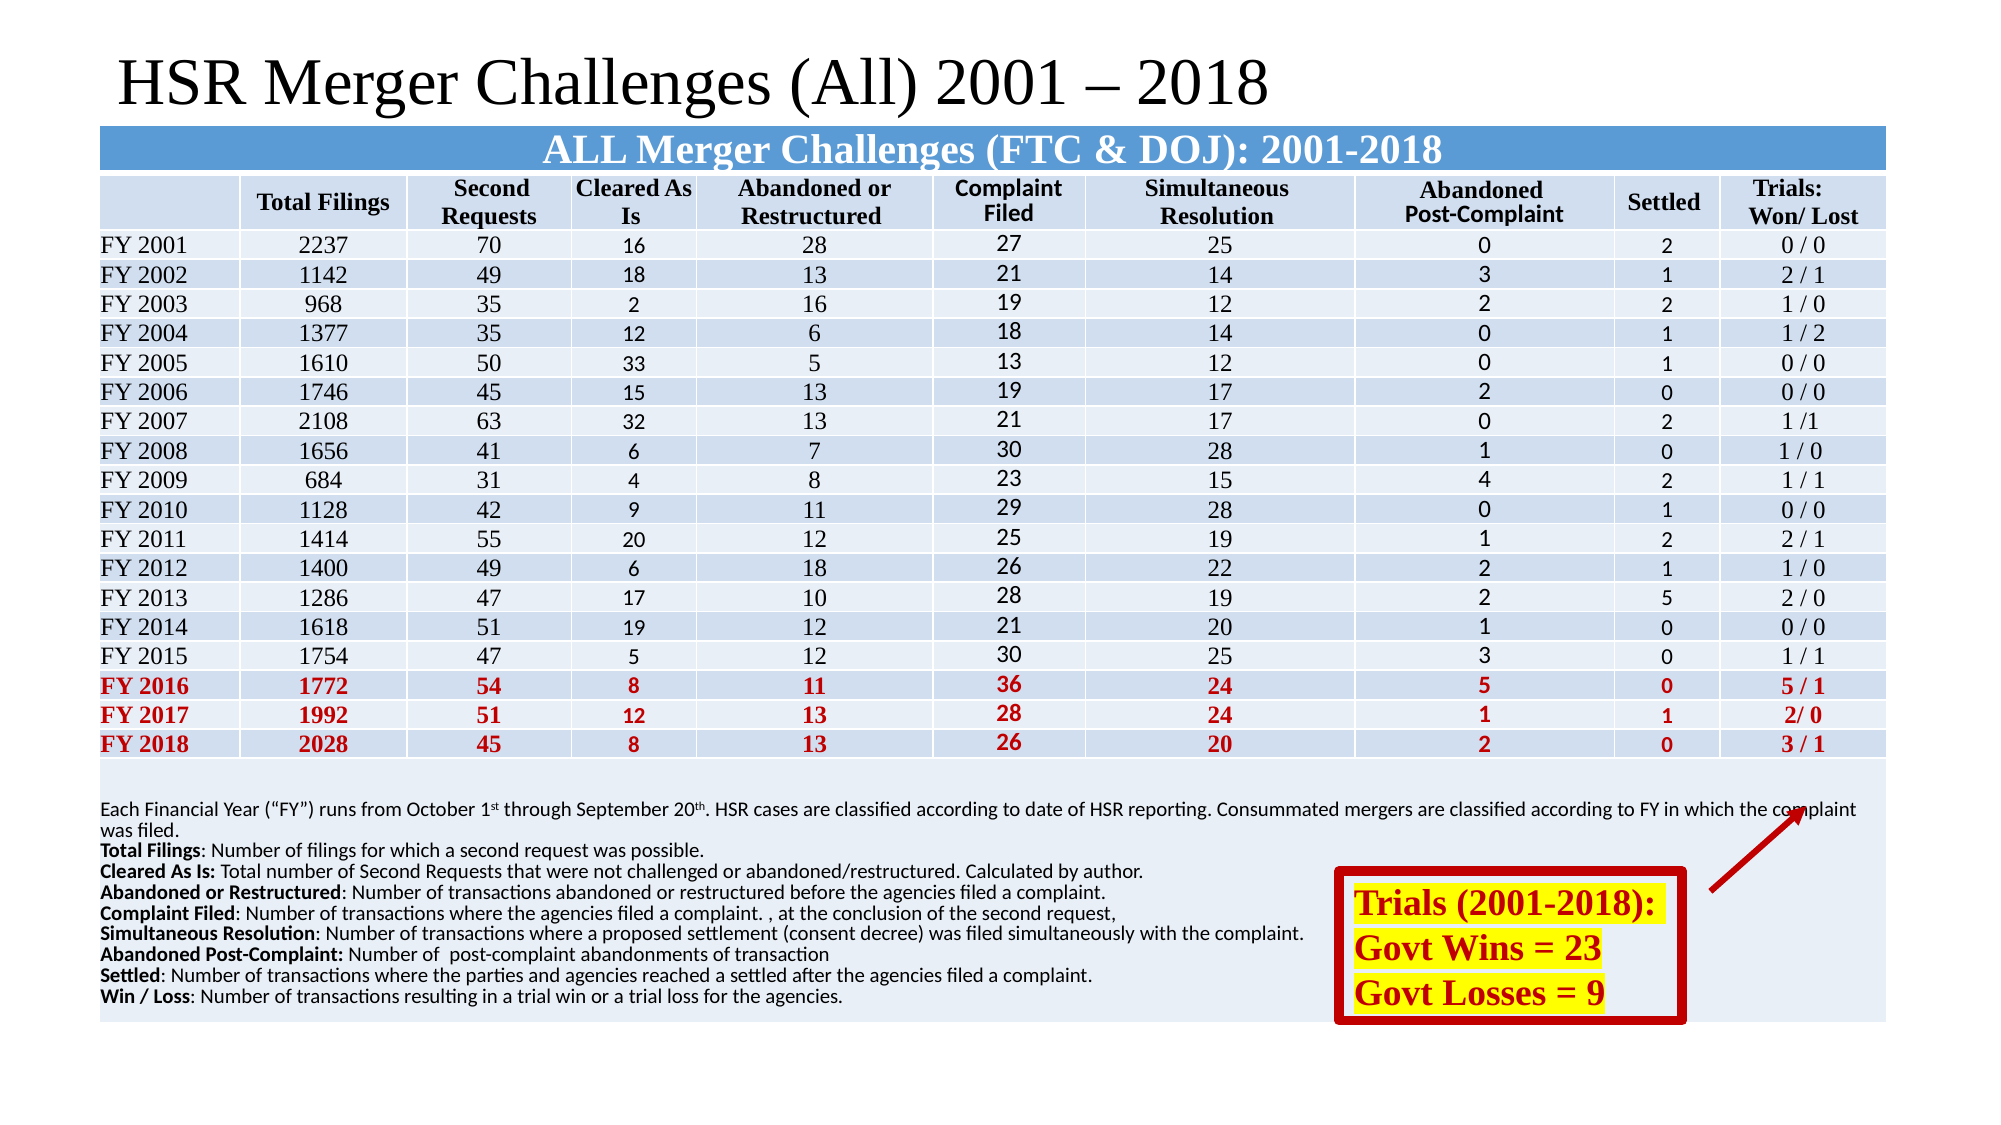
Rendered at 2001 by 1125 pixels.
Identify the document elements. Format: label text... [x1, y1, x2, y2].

table_cell 18 [934, 319, 1085, 347]
table_cell 1 / 0 [1721, 290, 1886, 317]
table_cell Total Filings [241, 176, 406, 229]
table_cell FY 2003 [100, 290, 239, 317]
table_cell 12 [697, 612, 932, 640]
table_cell 1 [1615, 348, 1719, 376]
table_cell 51 [408, 701, 571, 728]
table_cell 1 [1615, 701, 1719, 728]
table_cell [100, 176, 239, 229]
table_cell 12 [697, 642, 932, 669]
table_cell 49 [408, 554, 571, 581]
table_cell FY 2011 [100, 524, 239, 552]
table_cell 36 [934, 671, 1085, 699]
table_cell 3 [1356, 642, 1614, 669]
table_cell 12 [572, 319, 696, 347]
table_cell 2 [1615, 290, 1719, 317]
table_cell 1610 [241, 348, 406, 376]
table_cell 21 [934, 407, 1085, 435]
table_cell 25 [1086, 231, 1354, 258]
table_cell 0 / 0 [1721, 612, 1886, 640]
table_cell 27 [934, 231, 1085, 258]
table_cell 70 [408, 231, 571, 258]
table_cell 0 [1615, 671, 1719, 699]
table_cell 20 [1086, 730, 1354, 757]
table_cell 1656 [241, 436, 406, 464]
table_cell 0 [1615, 378, 1719, 405]
table_cell 13 [697, 407, 932, 435]
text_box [1710, 806, 1807, 892]
table_cell 1 [1615, 495, 1719, 523]
table_cell Trials: Won/ Lost [1721, 176, 1886, 229]
table_cell Complaint Filed [934, 176, 1085, 229]
table_cell 8 [572, 671, 696, 699]
table_cell 684 [241, 466, 406, 493]
table_cell FY 2008 [100, 436, 239, 464]
table_cell 28 [1086, 495, 1354, 523]
table_cell 12 [572, 701, 696, 728]
table_cell 11 [697, 671, 932, 699]
table_cell 13 [934, 348, 1085, 376]
table_cell 14 [1086, 260, 1354, 288]
table_cell 2 [572, 290, 696, 317]
table_cell 12 [1086, 348, 1354, 376]
table_cell FY 2017 [100, 701, 239, 728]
table_cell 2 / 0 [1721, 583, 1886, 611]
table_cell 50 [408, 348, 571, 376]
table_cell 0 [1356, 319, 1614, 347]
table_cell 1992 [241, 701, 406, 728]
table_cell 5 [1356, 671, 1614, 699]
table_cell 35 [408, 290, 571, 317]
table_cell FY 2002 [100, 260, 239, 288]
table_cell 2 / 1 [1721, 260, 1886, 288]
table_header ALL Merger Challenges (FTC & DOJ): 2001-2018 [100, 126, 1886, 170]
table_cell 1 / 0 [1721, 554, 1886, 581]
table_cell 6 [572, 554, 696, 581]
table_cell 1 [1615, 319, 1719, 347]
table_cell 0 [1615, 730, 1719, 757]
table_cell 29 [934, 495, 1085, 523]
table_cell 12 [697, 524, 932, 552]
table_cell 1 /1 [1721, 407, 1886, 435]
table_cell 8 [572, 730, 696, 757]
table_cell 17 [1086, 378, 1354, 405]
table_cell 0 [1356, 407, 1614, 435]
table_cell 45 [408, 730, 571, 757]
table_cell 19 [934, 290, 1085, 317]
table_cell 6 [572, 436, 696, 464]
table_cell 14 [1086, 319, 1354, 347]
table_cell 26 [934, 730, 1085, 757]
table_cell 33 [572, 348, 696, 376]
table_cell 1772 [241, 671, 406, 699]
table_cell 2 [1356, 554, 1614, 581]
table_cell 17 [1086, 407, 1354, 435]
table_cell 0 [1615, 436, 1719, 464]
table_cell FY 2010 [100, 495, 239, 523]
table_cell FY 2006 [100, 378, 239, 405]
table_cell 1377 [241, 319, 406, 347]
table_cell 2108 [241, 407, 406, 435]
table_cell 19 [572, 612, 696, 640]
table_cell 28 [934, 701, 1085, 728]
table_cell 1618 [241, 612, 406, 640]
table_cell 25 [934, 524, 1085, 552]
table_cell 30 [934, 642, 1085, 669]
table_cell FY 2015 [100, 642, 239, 669]
table_cell 54 [408, 671, 571, 699]
table_cell 2/ 0 [1721, 701, 1886, 728]
table_cell 15 [572, 378, 696, 405]
table_cell 19 [934, 378, 1085, 405]
table_cell 0 [1615, 642, 1719, 669]
table_cell 1414 [241, 524, 406, 552]
table_cell FY 2001 [100, 231, 239, 258]
table_cell 2 [1615, 231, 1719, 258]
table_cell 19 [1086, 524, 1354, 552]
table_cell Simultaneous Resolution [1086, 176, 1354, 229]
table_cell 9 [572, 495, 696, 523]
table_cell 1 [1615, 260, 1719, 288]
table_cell 1746 [241, 378, 406, 405]
table_cell 0 / 0 [1721, 231, 1886, 258]
table_cell 1400 [241, 554, 406, 581]
table_cell 18 [572, 260, 696, 288]
table_cell 1 [1356, 701, 1614, 728]
table_cell 0 [1356, 495, 1614, 523]
table_cell 51 [408, 612, 571, 640]
table_cell 13 [697, 260, 932, 288]
table_cell 25 [1086, 642, 1354, 669]
table_cell 5 [572, 642, 696, 669]
table_cell 5 / 1 [1721, 671, 1886, 699]
table_cell 0 / 0 [1721, 348, 1886, 376]
table_cell 968 [241, 290, 406, 317]
table_cell FY 2014 [100, 612, 239, 640]
table_cell 1 / 1 [1721, 642, 1886, 669]
table_cell 47 [408, 642, 571, 669]
table_cell 10 [697, 583, 932, 611]
table_cell 12 [1086, 290, 1354, 317]
table_cell 0 [1356, 231, 1614, 258]
table_cell Each Financial Year (“FY”) runs from October 1st through September 20th. HSR cases are classified according to date of HSR reporting. Consummated mergers are classified according to FY in which the complaint was filed. Total Filings: Number of filings for which a second request was possible. Cleared As Is: Total number of Second Requests that were not challenged or abandoned/restructured. Calculated by author. Abandoned or Restructured: Number of transactions abandoned or restructured before the agencies filed a complaint. Complaint Filed: Number of transactions where the agencies filed a complaint. , at the conclusion of the second request, Simultaneous Resolution: Number of transactions where a proposed settlement (consent decree) was filed simultaneously with the complaint. Abandoned Post-Complaint: Number of post-complaint abandonments of transaction Settled: Number of transactions where the parties and agencies reached a settled after the agencies filed a complaint. Win / Loss: Number of transactions resulting in a trial win or a trial loss for the agencies. [100, 759, 1886, 1022]
table_cell 0 [1615, 612, 1719, 640]
table_cell 49 [408, 260, 571, 288]
table_cell 13 [697, 701, 932, 728]
table_cell 2 [1356, 290, 1614, 317]
table_cell 2 [1356, 378, 1614, 405]
table_cell 35 [408, 319, 571, 347]
table_cell 4 [1356, 466, 1614, 493]
table_cell 16 [697, 290, 932, 317]
table_cell 1 / 1 [1721, 466, 1886, 493]
table_cell 1 [1356, 612, 1614, 640]
table_cell Abandoned or Restructured [697, 176, 932, 229]
table_cell 2 [1356, 583, 1614, 611]
table_cell 22 [1086, 554, 1354, 581]
table_cell 1 / 2 [1721, 319, 1886, 347]
table_cell 55 [408, 524, 571, 552]
table_cell Abandoned Post-Complaint [1356, 176, 1614, 229]
table_cell 13 [697, 378, 932, 405]
table_cell 17 [572, 583, 696, 611]
table_cell Second Requests [408, 176, 571, 229]
table_cell FY 2004 [100, 319, 239, 347]
table_cell 19 [1086, 583, 1354, 611]
table_cell 4 [572, 466, 696, 493]
table_cell 0 [1356, 348, 1614, 376]
table_cell 5 [697, 348, 932, 376]
table_cell 3 / 1 [1721, 730, 1886, 757]
table_cell 20 [572, 524, 696, 552]
table_cell 20 [1086, 612, 1354, 640]
table_cell FY 2007 [100, 407, 239, 435]
table_cell 2237 [241, 231, 406, 258]
table_cell 21 [934, 612, 1085, 640]
table_cell 5 [1615, 583, 1719, 611]
table_cell 45 [408, 378, 571, 405]
table_cell 2 [1615, 524, 1719, 552]
table_cell 2 [1356, 730, 1614, 757]
table_cell 32 [572, 407, 696, 435]
table_cell 13 [697, 730, 932, 757]
table_cell 47 [408, 583, 571, 611]
table_cell FY 2016 [100, 671, 239, 699]
table_cell 0 / 0 [1721, 378, 1886, 405]
table_cell 1 [1356, 524, 1614, 552]
table_cell Settled [1615, 176, 1719, 229]
table_cell 8 [697, 466, 932, 493]
table_cell FY 2005 [100, 348, 239, 376]
table_cell 16 [572, 231, 696, 258]
table_cell 28 [934, 583, 1085, 611]
table_cell FY 2009 [100, 466, 239, 493]
table_cell 1286 [241, 583, 406, 611]
table_cell 31 [408, 466, 571, 493]
table_cell 1128 [241, 495, 406, 523]
table_cell 15 [1086, 466, 1354, 493]
table_cell 11 [697, 495, 932, 523]
table_cell 2 [1615, 466, 1719, 493]
table_cell 0 / 0 [1721, 495, 1886, 523]
table_cell 42 [408, 495, 571, 523]
table_cell 63 [408, 407, 571, 435]
table_cell 2 [1615, 407, 1719, 435]
table_cell 2028 [241, 730, 406, 757]
text_box Trials (2001-2018): Govt Wins = 23 Govt Losses = 9 [1339, 871, 1683, 1021]
table_cell FY 2012 [100, 554, 239, 581]
title HSR Merger Challenges (All) 2001 – 2018 [102, 0, 1828, 124]
table_cell 21 [934, 260, 1085, 288]
table_cell 1 [1615, 554, 1719, 581]
table_cell Cleared As Is [572, 176, 696, 229]
table_cell FY 2018 [100, 730, 239, 757]
table_cell 30 [934, 436, 1085, 464]
table_cell 23 [934, 466, 1085, 493]
table_cell 1 / 0 [1721, 436, 1886, 464]
table_cell 1 [1356, 436, 1614, 464]
table_cell 28 [1086, 436, 1354, 464]
table_cell 18 [697, 554, 932, 581]
table_cell 3 [1356, 260, 1614, 288]
table_cell 1142 [241, 260, 406, 288]
table_cell 2 / 1 [1721, 524, 1886, 552]
table_cell FY 2013 [100, 583, 239, 611]
table_cell 1754 [241, 642, 406, 669]
table_cell 26 [934, 554, 1085, 581]
table_cell 28 [697, 231, 932, 258]
table_cell 24 [1086, 701, 1354, 728]
table_cell 6 [697, 319, 932, 347]
table_cell 24 [1086, 671, 1354, 699]
table_cell 41 [408, 436, 571, 464]
table_cell 7 [697, 436, 932, 464]
